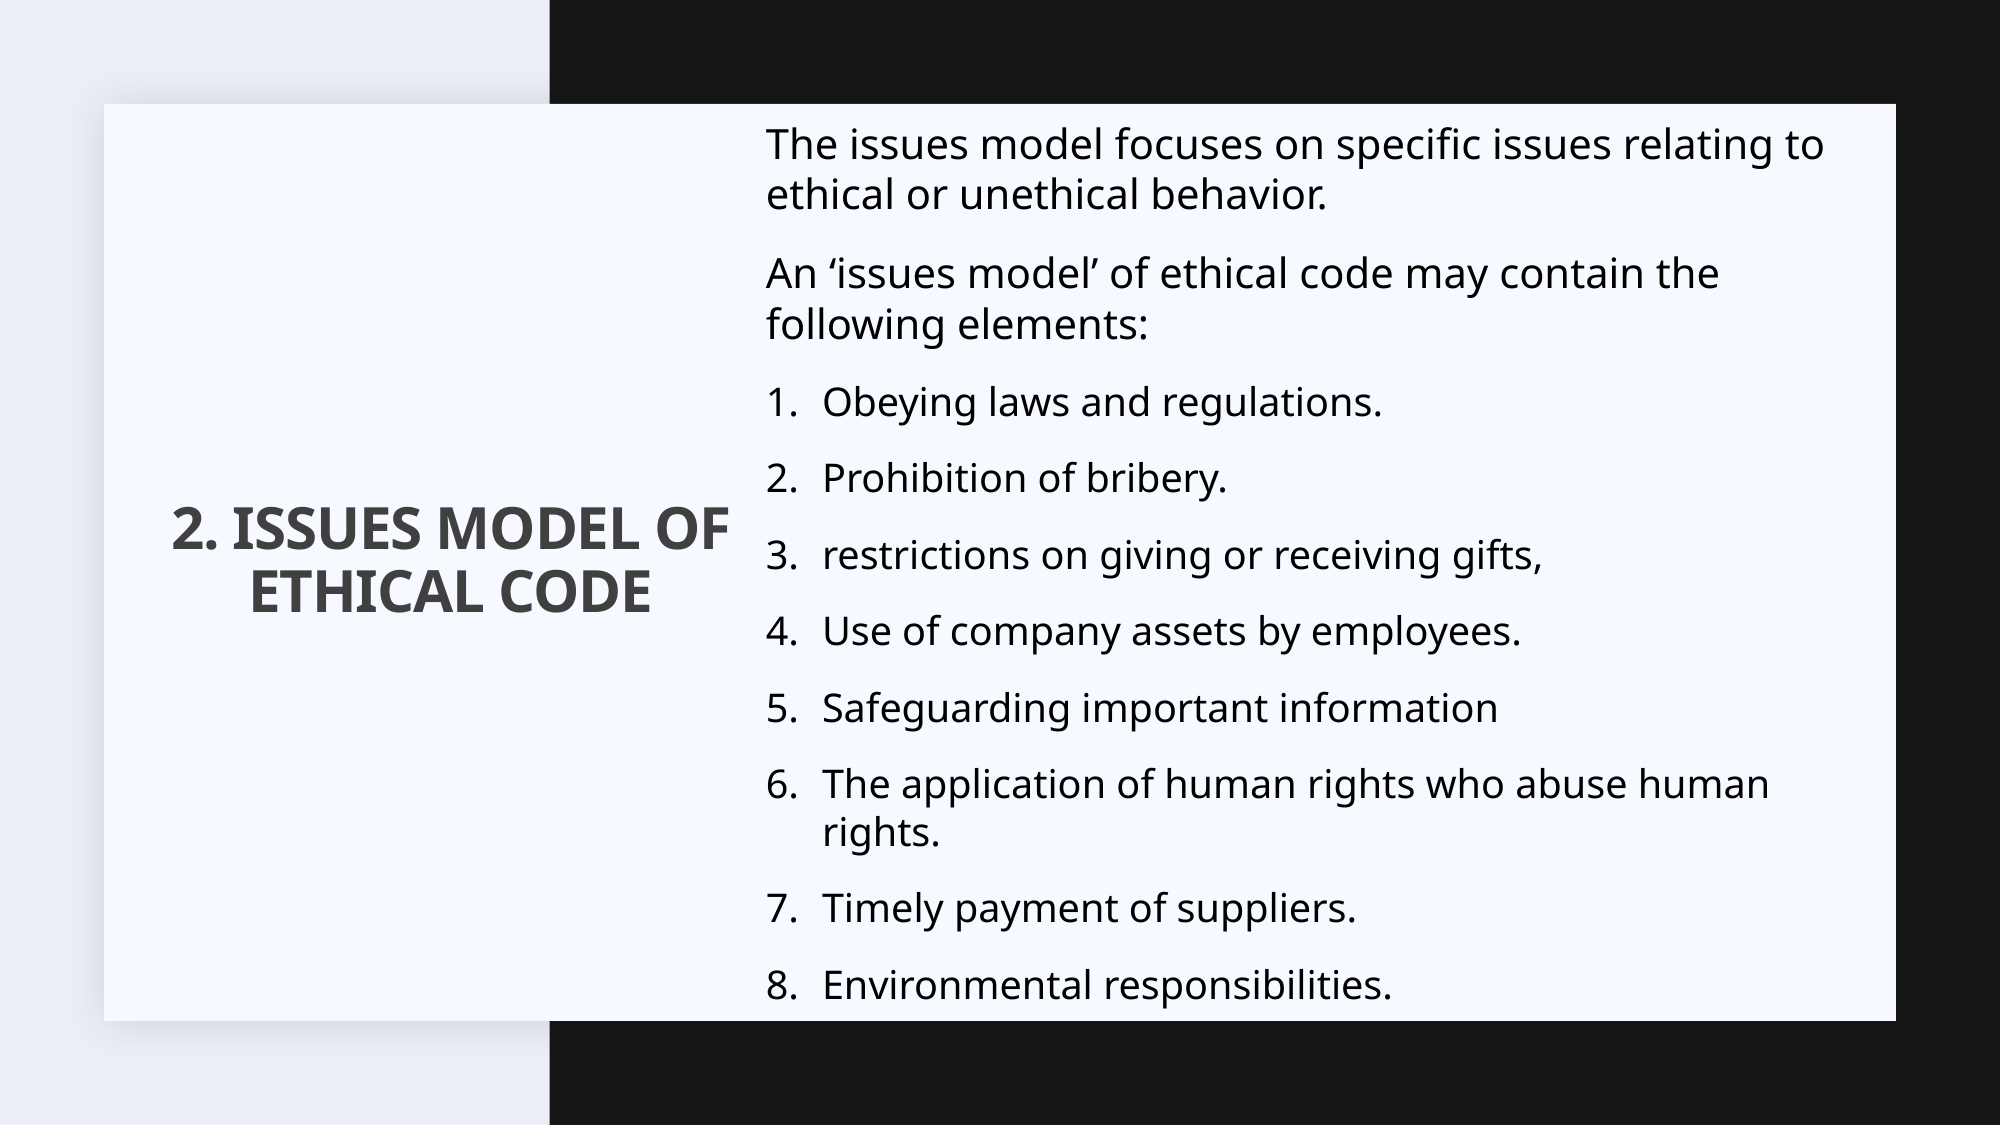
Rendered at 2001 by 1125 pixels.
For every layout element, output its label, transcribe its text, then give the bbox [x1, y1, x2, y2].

list The issues model focuses on speciﬁc issues relating to ethical or unethical behavior. An ‘issues model’ of ethical code may contain the following elements: Obeying laws and regulations. Prohibition of bribery. restrictions on giving or receiving gifts, Use of company assets by employees. Safeguarding important information The application of human rights who abuse human rights. Timely payment of suppliers. Environmental responsibilities. [765, 103, 1896, 1021]
title 2. Issues model of ethical code [104, 514, 765, 611]
